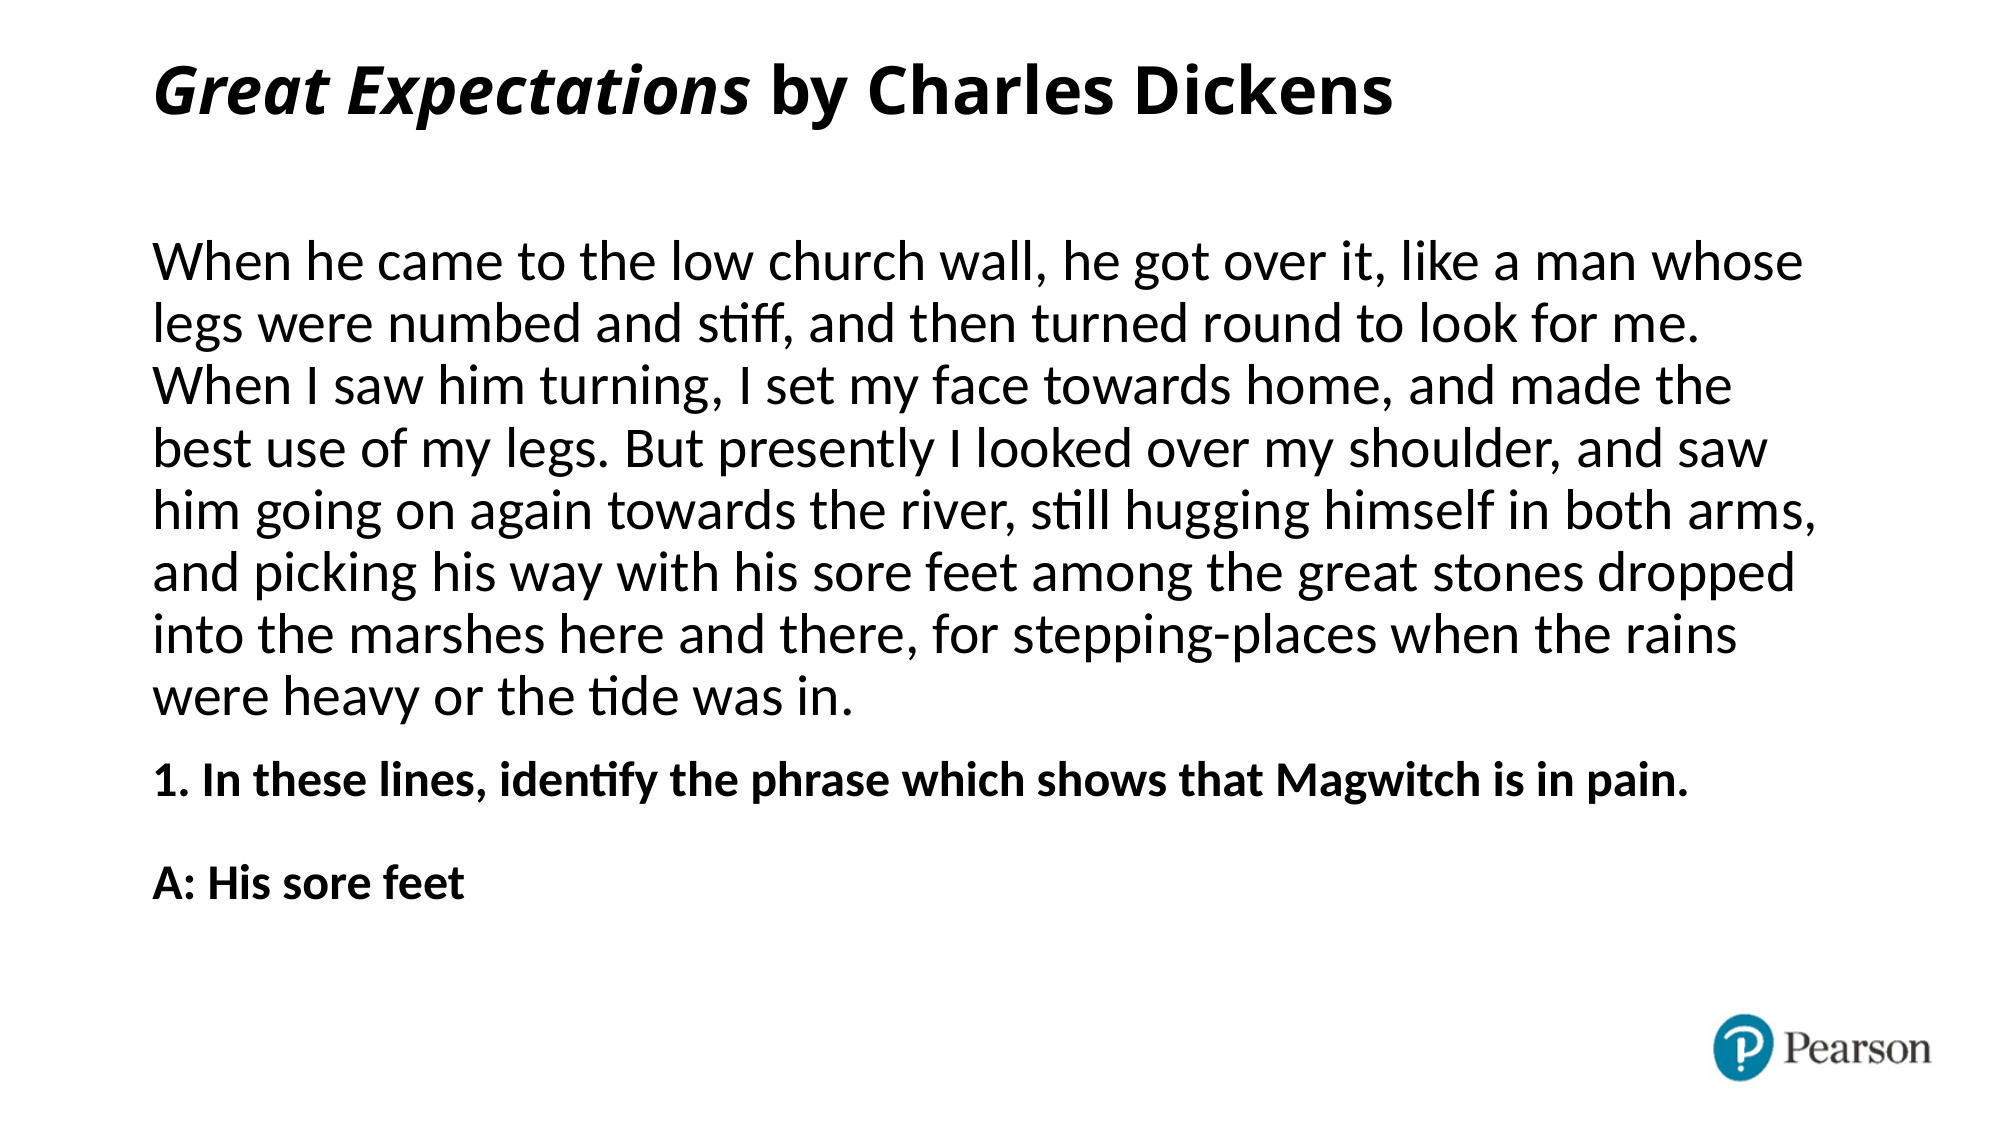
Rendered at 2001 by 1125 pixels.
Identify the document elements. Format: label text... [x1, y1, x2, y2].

text_box A: His sore feet [137, 841, 1071, 917]
text_box 1. In these lines, identify the phrase which shows that Magwitch is in pain. [137, 738, 1749, 814]
list When he came to the low church wall, he got over it, like a man whose legs were numbed and stiff, and then turned round to look for me. When I saw him turning, I set my face towards home, and made the best use of my legs. But presently I looked over my shoulder, and saw him going on again towards the river, still hugging himself in both arms, and picking his way with his sore feet among the great stones dropped into the marshes here and there, for stepping-places when the rains were heavy or the tide was in. [137, 223, 1863, 739]
title Great Expectations by Charles Dickens [137, 66, 1863, 181]
picture [1703, 999, 1942, 1092]
